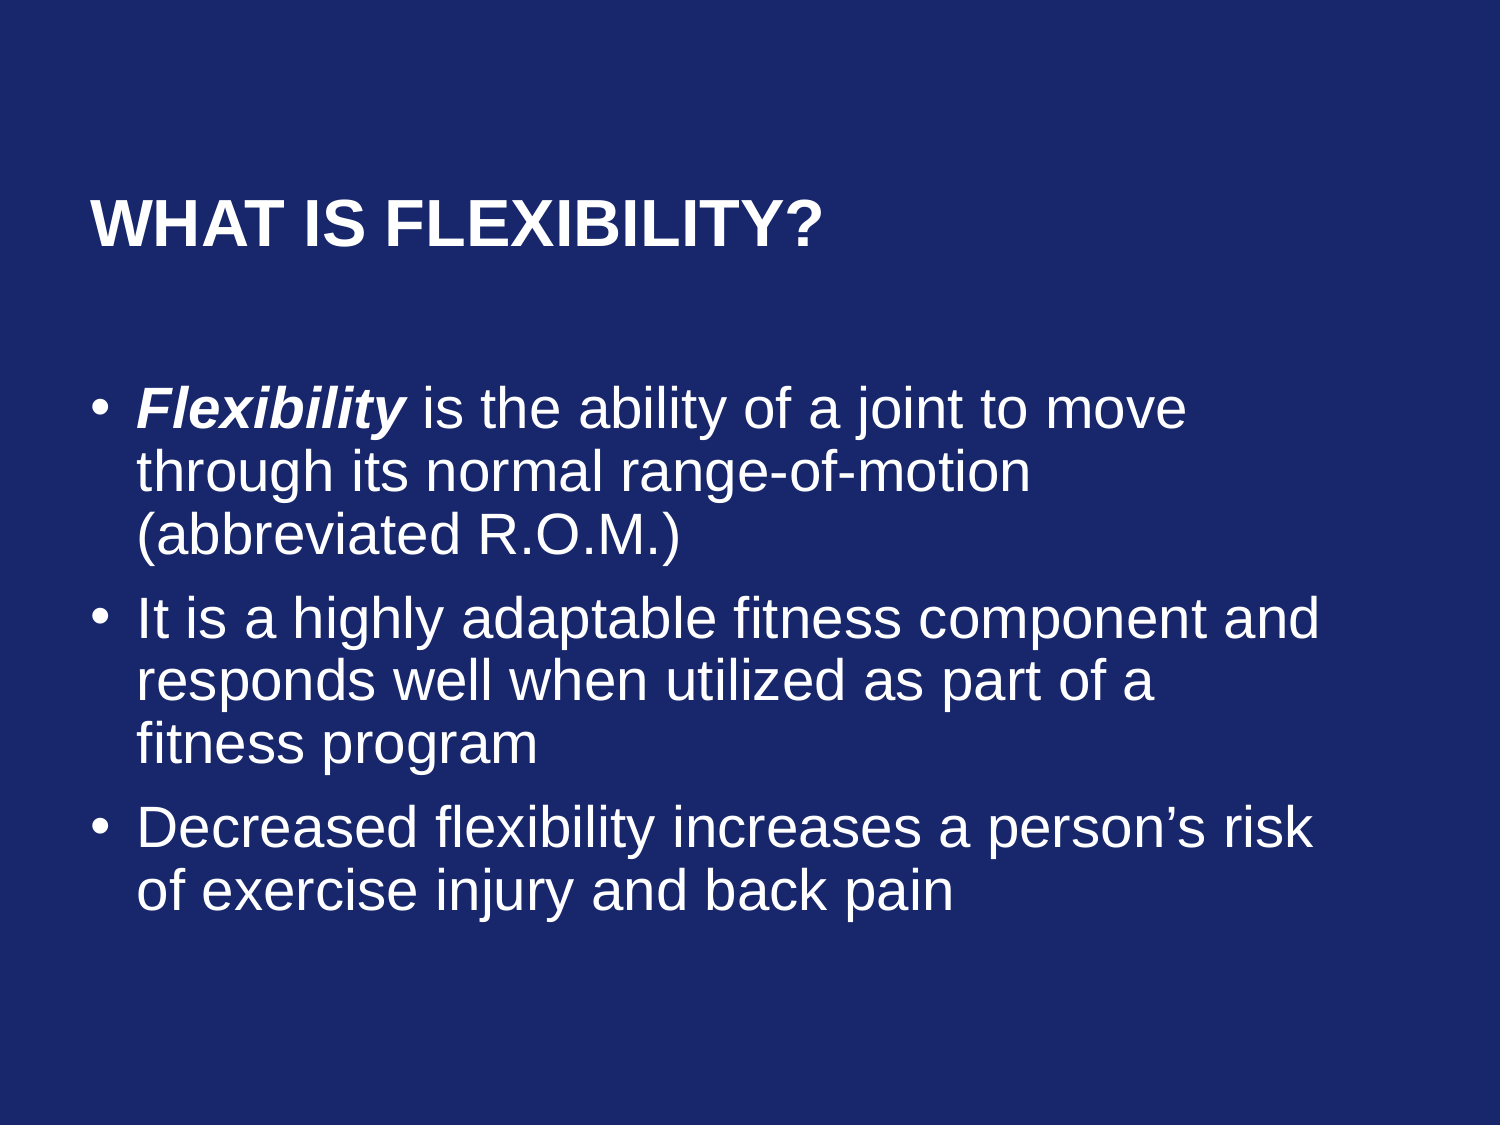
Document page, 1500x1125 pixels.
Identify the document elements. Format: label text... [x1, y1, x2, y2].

title What is flexibility? [75, 99, 1350, 339]
list Flexibility is the ability of a joint to move through its normal range-of-motion (abbreviated R.O.M.) It is a highly adaptable fitness component and responds well when utilized as part of a fitness program Decreased flexibility increases a person’s risk of exercise injury and back pain [75, 351, 1350, 950]
